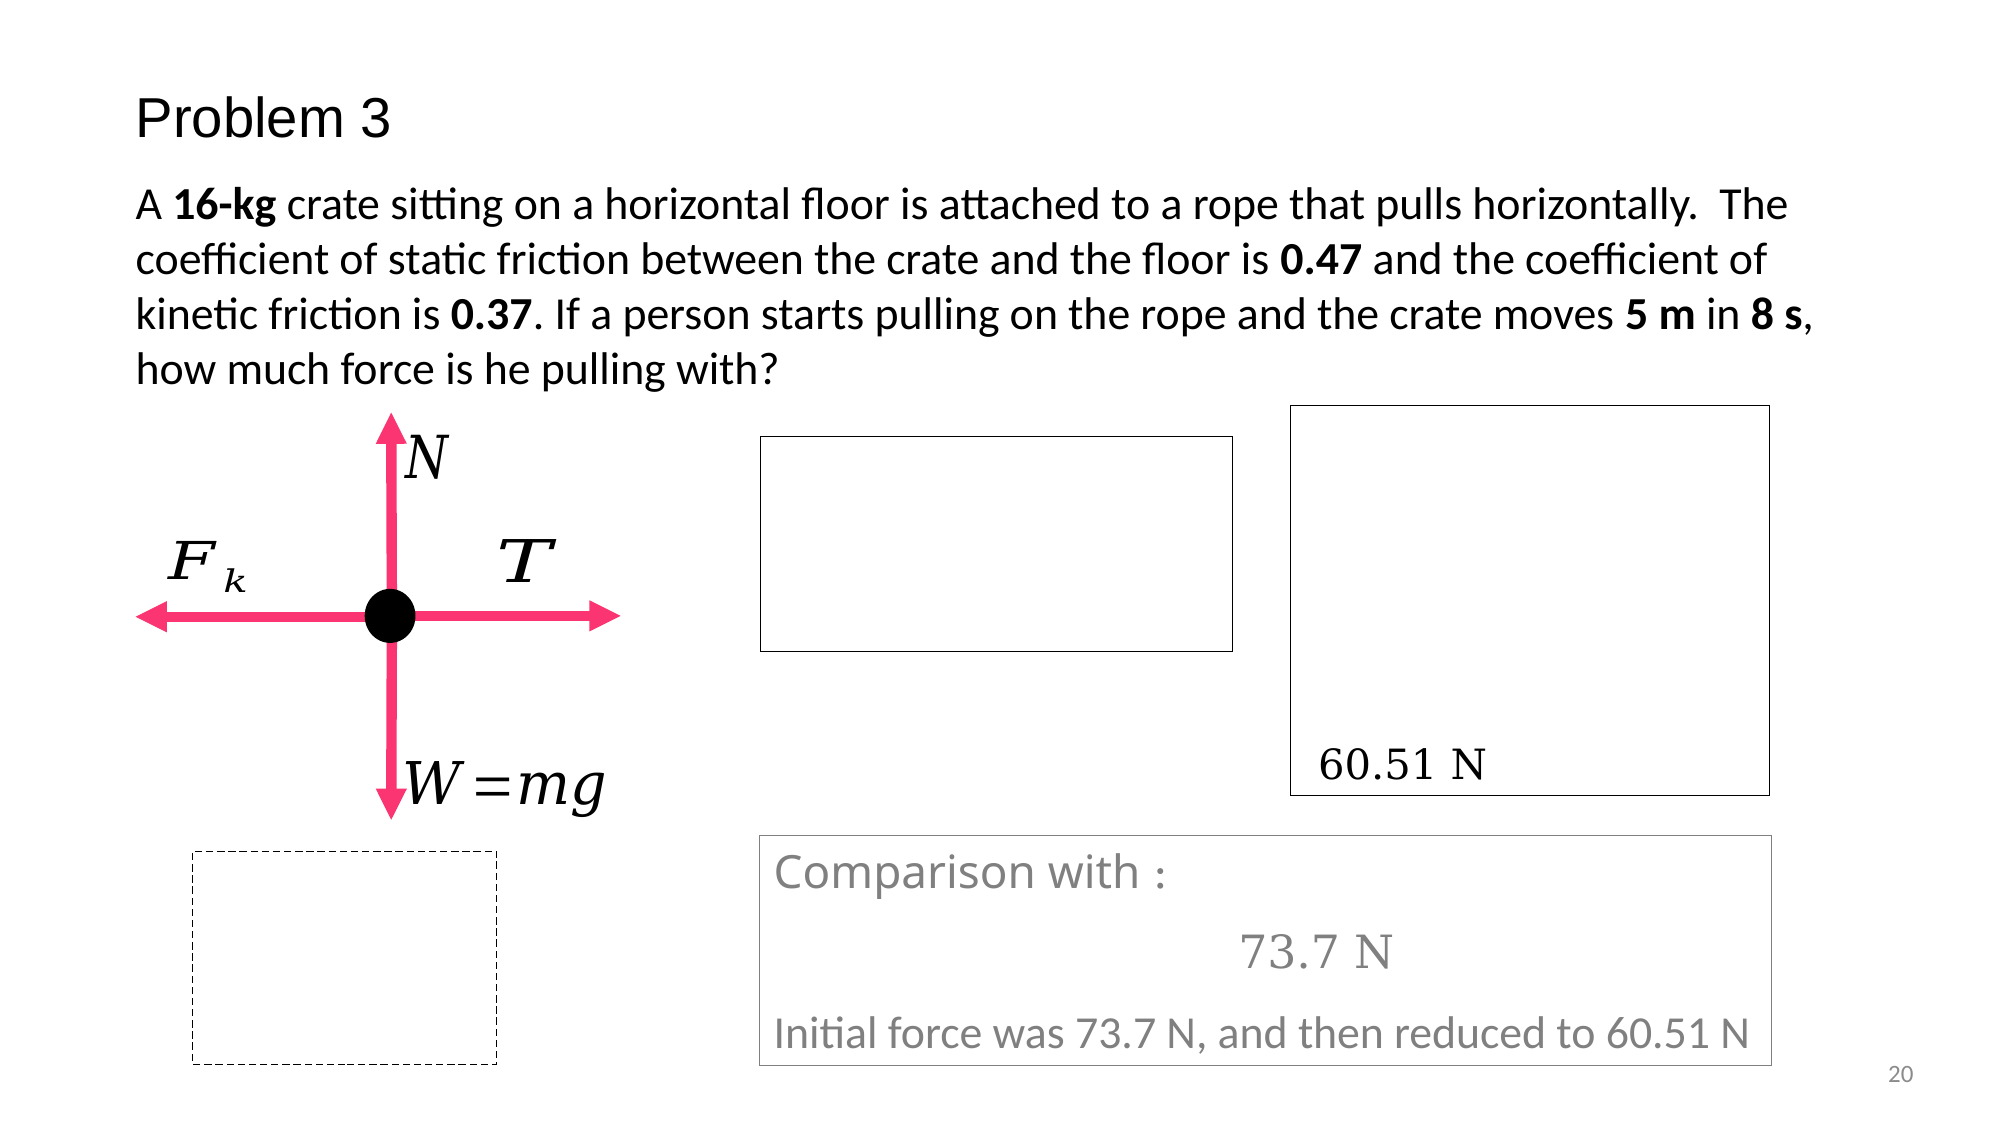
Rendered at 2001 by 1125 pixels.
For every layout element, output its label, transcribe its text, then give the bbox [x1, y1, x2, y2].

slide_number 20 [1840, 1042, 1929, 1103]
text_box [135, 412, 621, 820]
text_box Problem 3 [135, 81, 892, 159]
text_box A 16-kg crate sitting on a horizontal floor is attached to a rope that pulls horizontally. The coefficient of static friction between the crate and the floor is 0.47 and the coefficient of kinetic friction is 0.37. If a person starts pulling on the rope and the crate moves 5 m in 8 s, how much force is he pulling with? [135, 173, 1892, 331]
